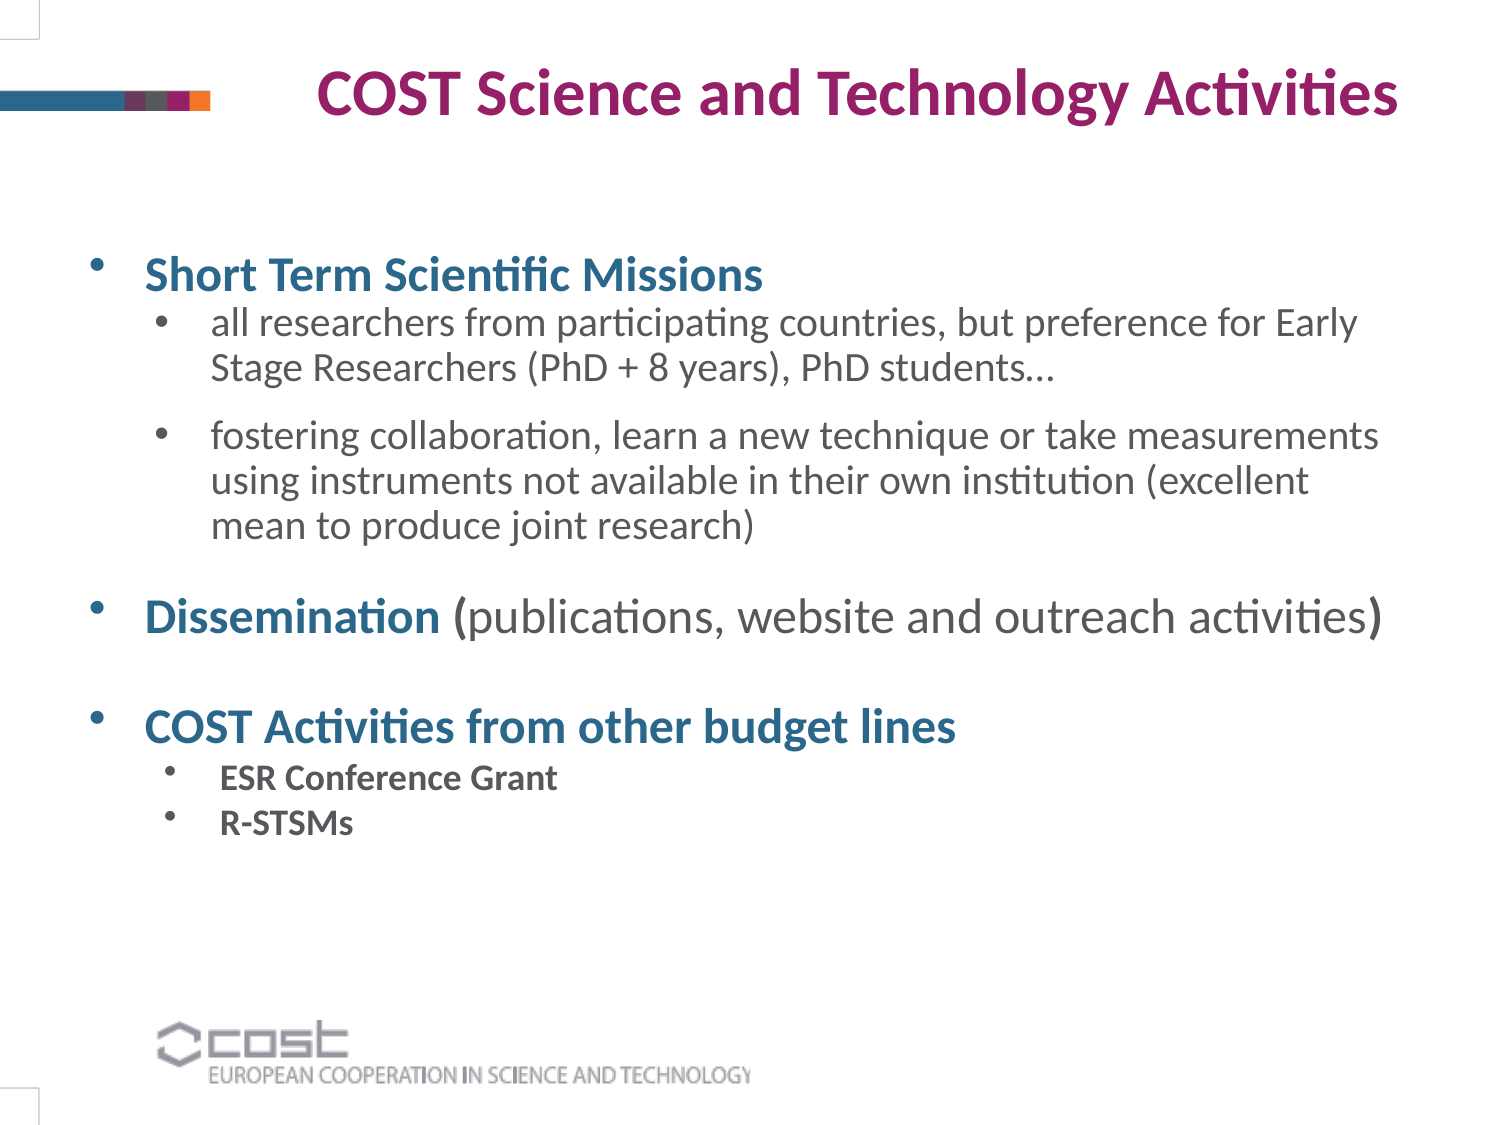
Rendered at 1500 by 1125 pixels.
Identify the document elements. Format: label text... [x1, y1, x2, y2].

title COST Science and Technology Activities [207, 41, 1430, 245]
text_box Short Term Scientific Missions all researchers from participating countries, but preference for Early Stage Researchers (PhD + 8 years), PhD students… fostering collaboration, learn a new technique or take measurements using instruments not available in their own institution (excellent mean to produce joint research) Dissemination (publications, website and outreach activities) COST Activities from other budget lines ESR Conference Grant R-STSMs [73, 233, 1426, 955]
